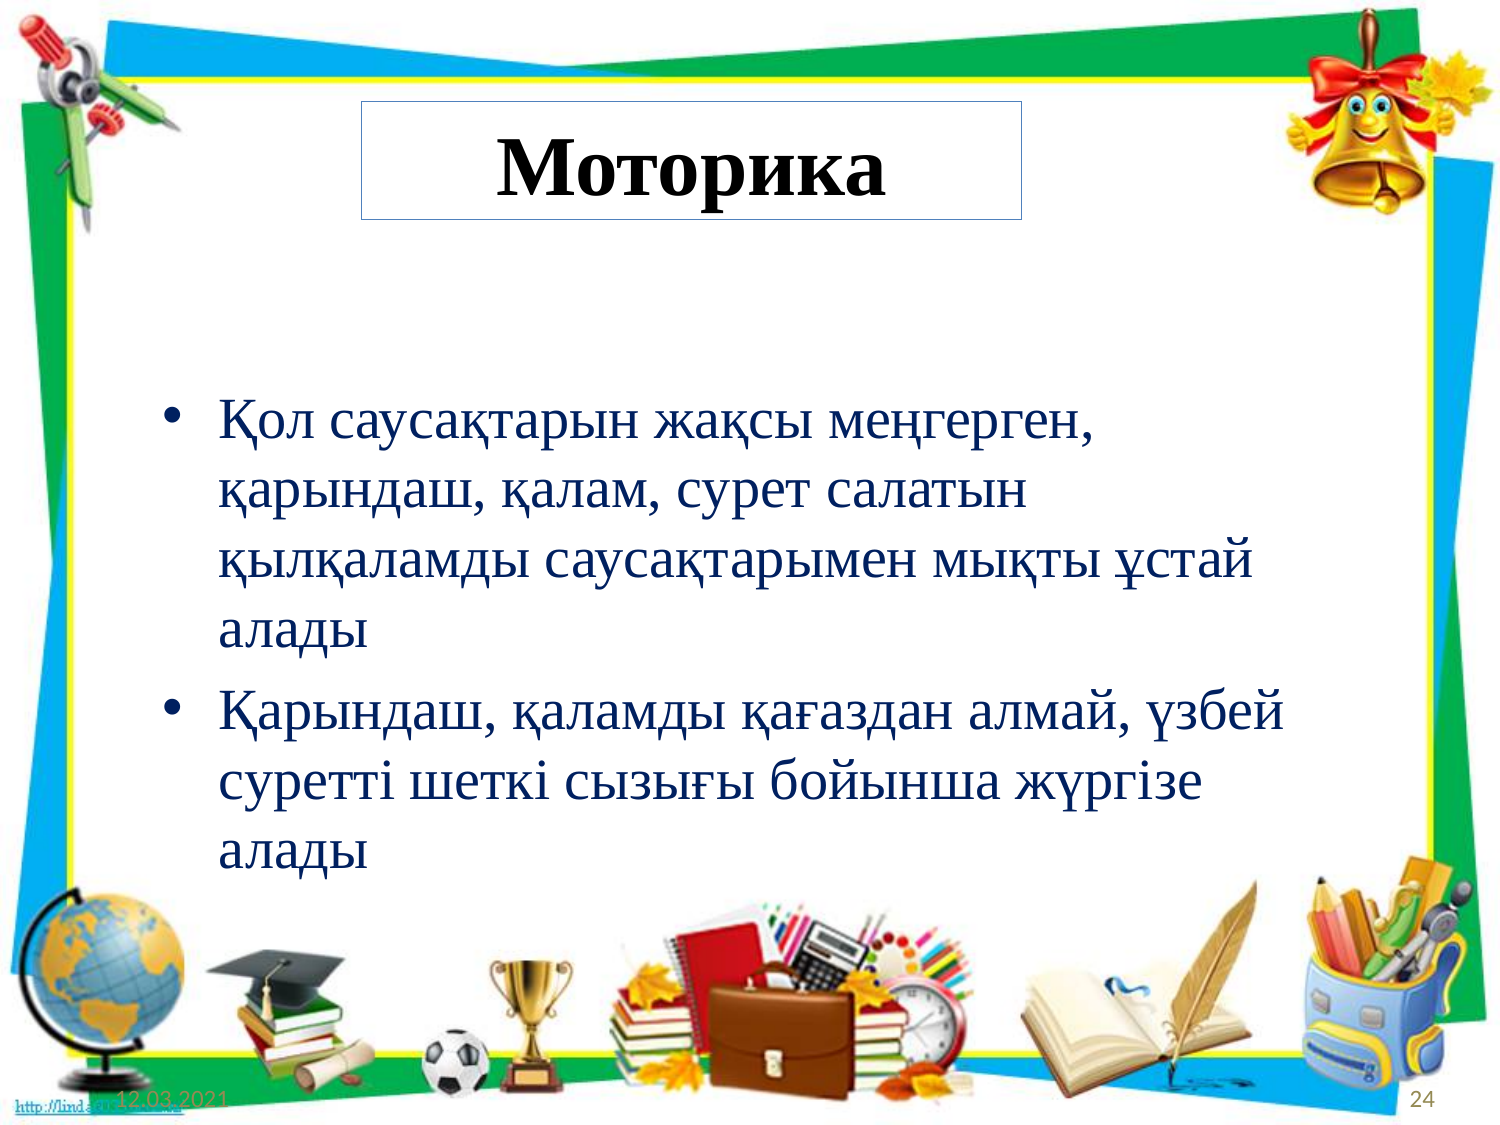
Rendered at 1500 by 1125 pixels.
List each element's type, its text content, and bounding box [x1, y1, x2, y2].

picture [0, 0, 1500, 1125]
list Қол саусақтарын жақсы меңгерген, қарындаш, қалам, сурет салатын қылқаламды саусақтарымен мықты ұстай алады Қарындаш, қаламды қағаздан алмай, үзбей суретті шеткі сызығы бойынша жүргізе алады [147, 290, 1353, 995]
title Моторика [361, 101, 1022, 220]
